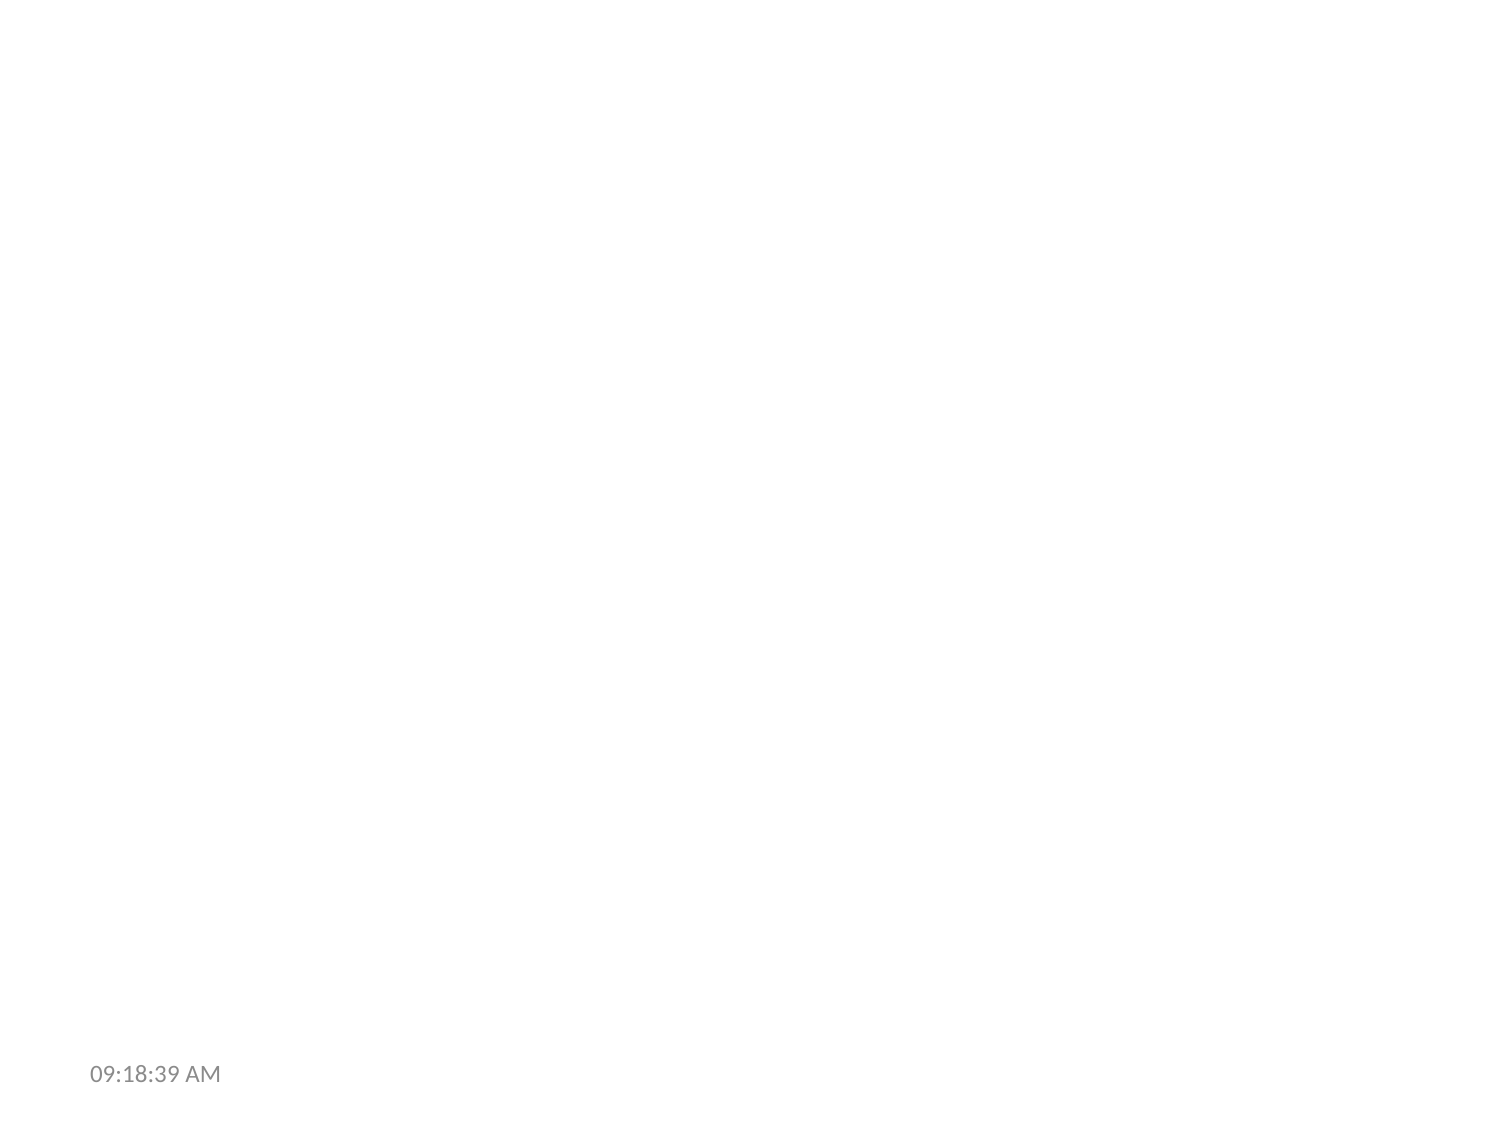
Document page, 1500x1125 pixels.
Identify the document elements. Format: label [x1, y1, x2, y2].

slide_number [75, 1042, 425, 1103]
